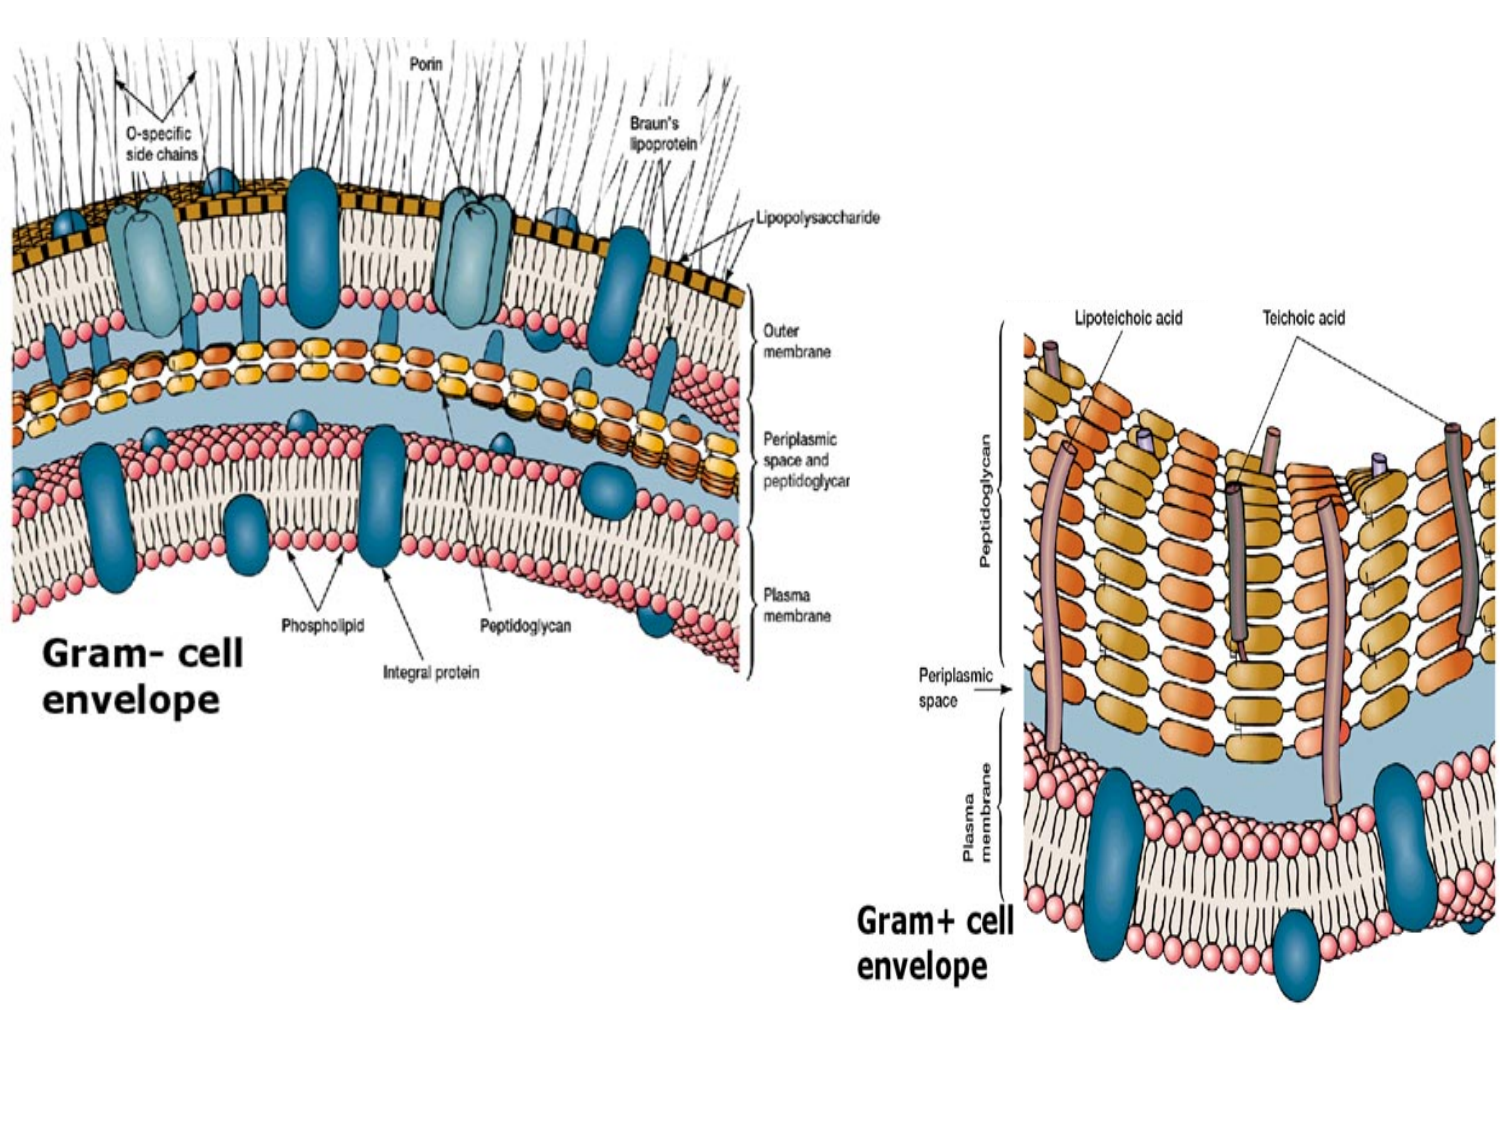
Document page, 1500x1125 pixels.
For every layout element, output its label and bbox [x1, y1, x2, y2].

picture [849, 299, 1500, 1010]
list [0, 37, 888, 743]
